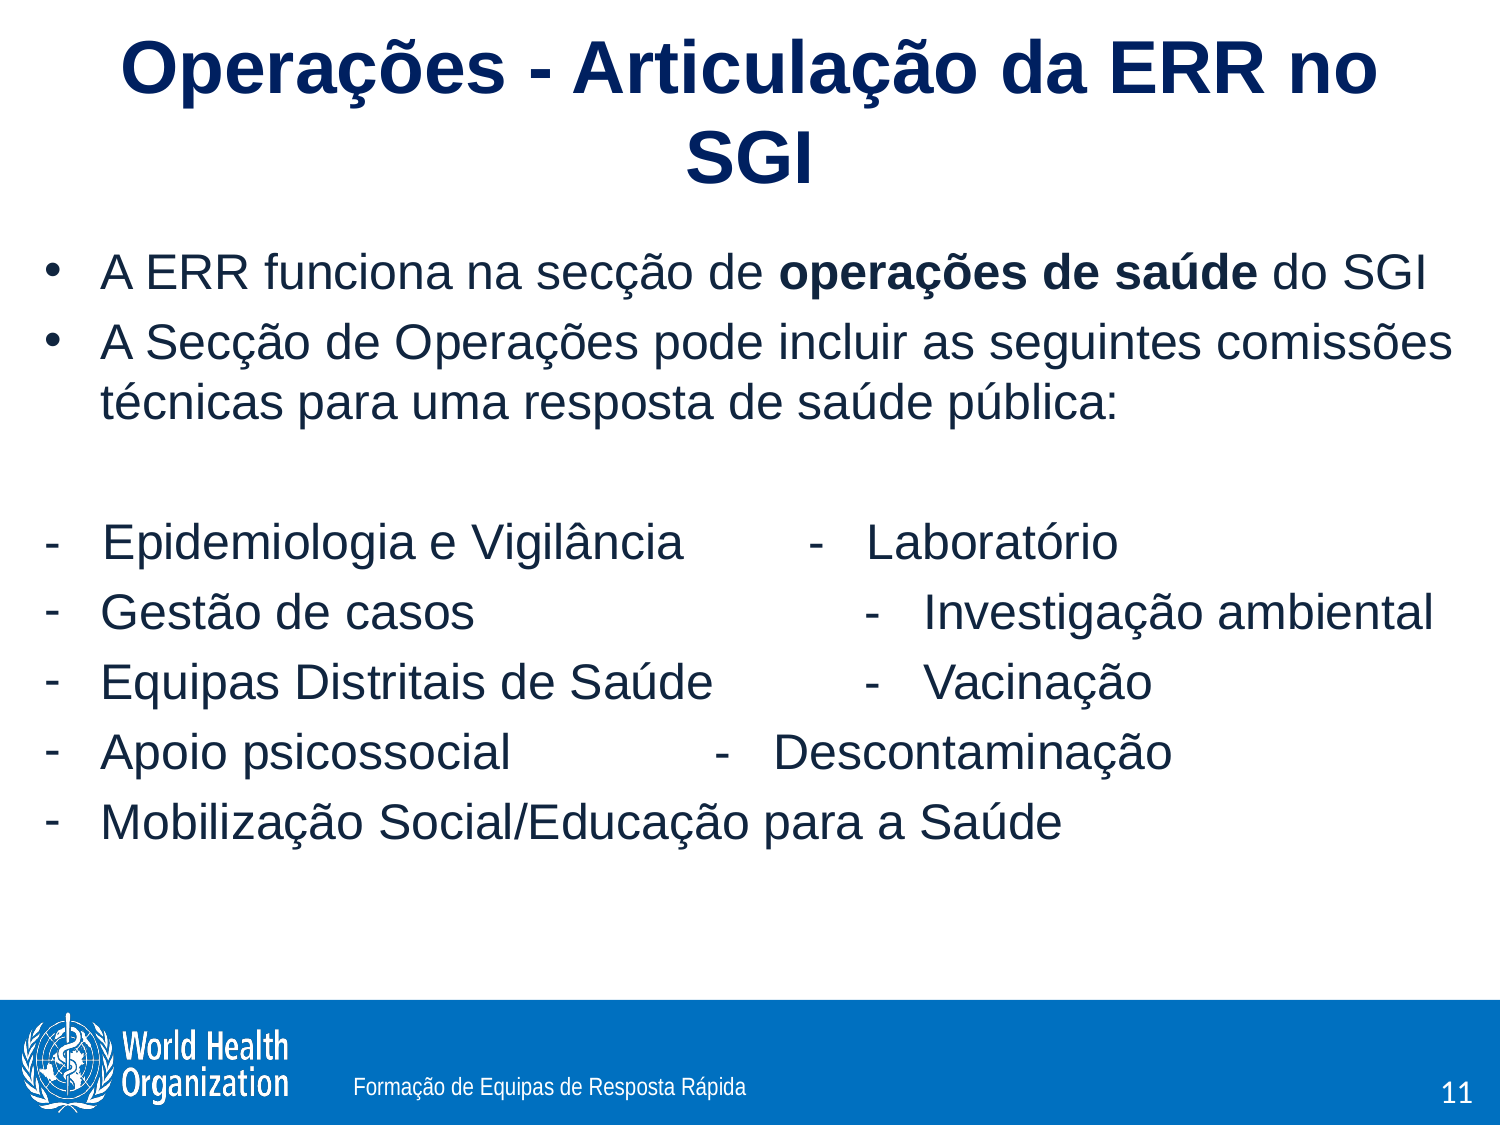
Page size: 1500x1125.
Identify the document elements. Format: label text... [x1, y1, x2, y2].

list A ERR funciona na secção de operações de saúde do SGI A Secção de Operações pode incluir as seguintes comissões técnicas para uma resposta de saúde pública: - Epidemiologia e Vigilância - Laboratório Gestão de casos - Investigação ambiental Equipas Distritais de Saúde - Vacinação Apoio psicossocial - Descontaminação Mobilização Social/Educação para a Saúde [29, 231, 1483, 988]
title Operações - Articulação da ERR no SGI [75, 45, 1425, 173]
picture [21, 1012, 288, 1113]
